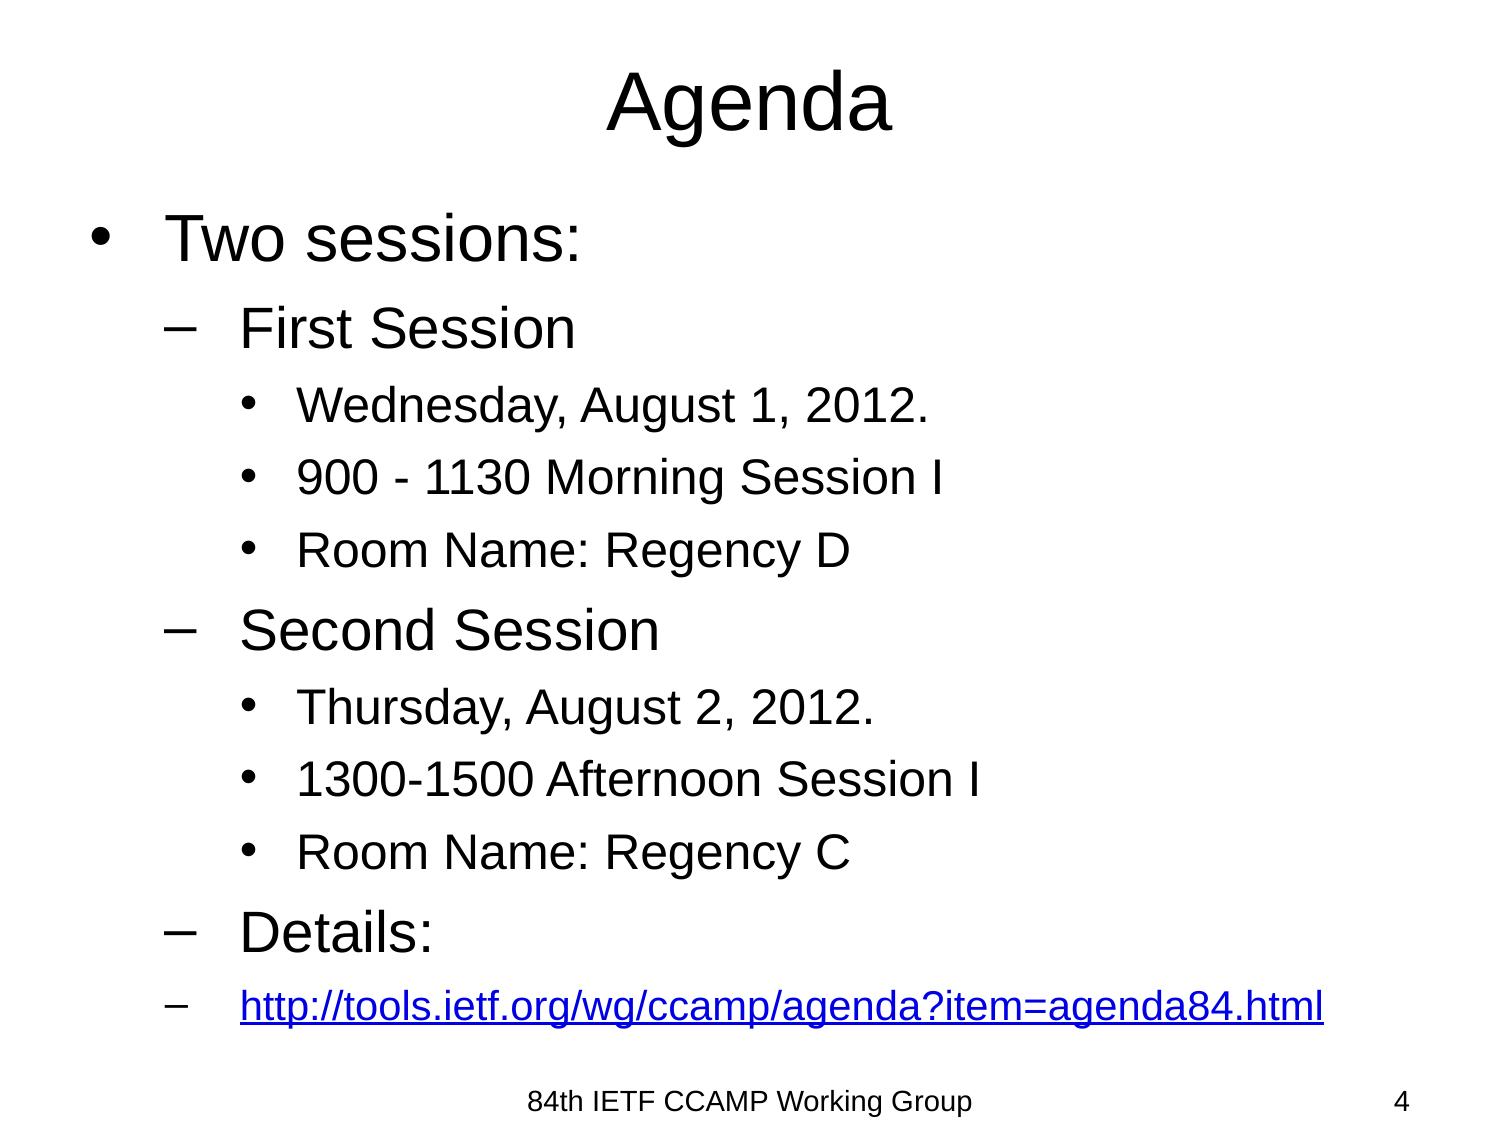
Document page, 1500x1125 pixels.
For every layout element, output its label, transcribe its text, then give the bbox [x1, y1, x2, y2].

text_box 84th IETF CCAMP Working Group [431, 1074, 1069, 1125]
title Agenda [75, 7, 1425, 187]
list Two sessions: First Session Wednesday, August 1, 2012. 900 - 1130 Morning Session I Room Name: Regency D Second Session Thursday, August 2, 2012. 1300-1500 Afternoon Session I Room Name: Regency C Details: http://tools.ietf.org/wg/ccamp/agenda?item=agenda84.html [75, 187, 1425, 1071]
text_box 4 [1075, 1074, 1425, 1125]
